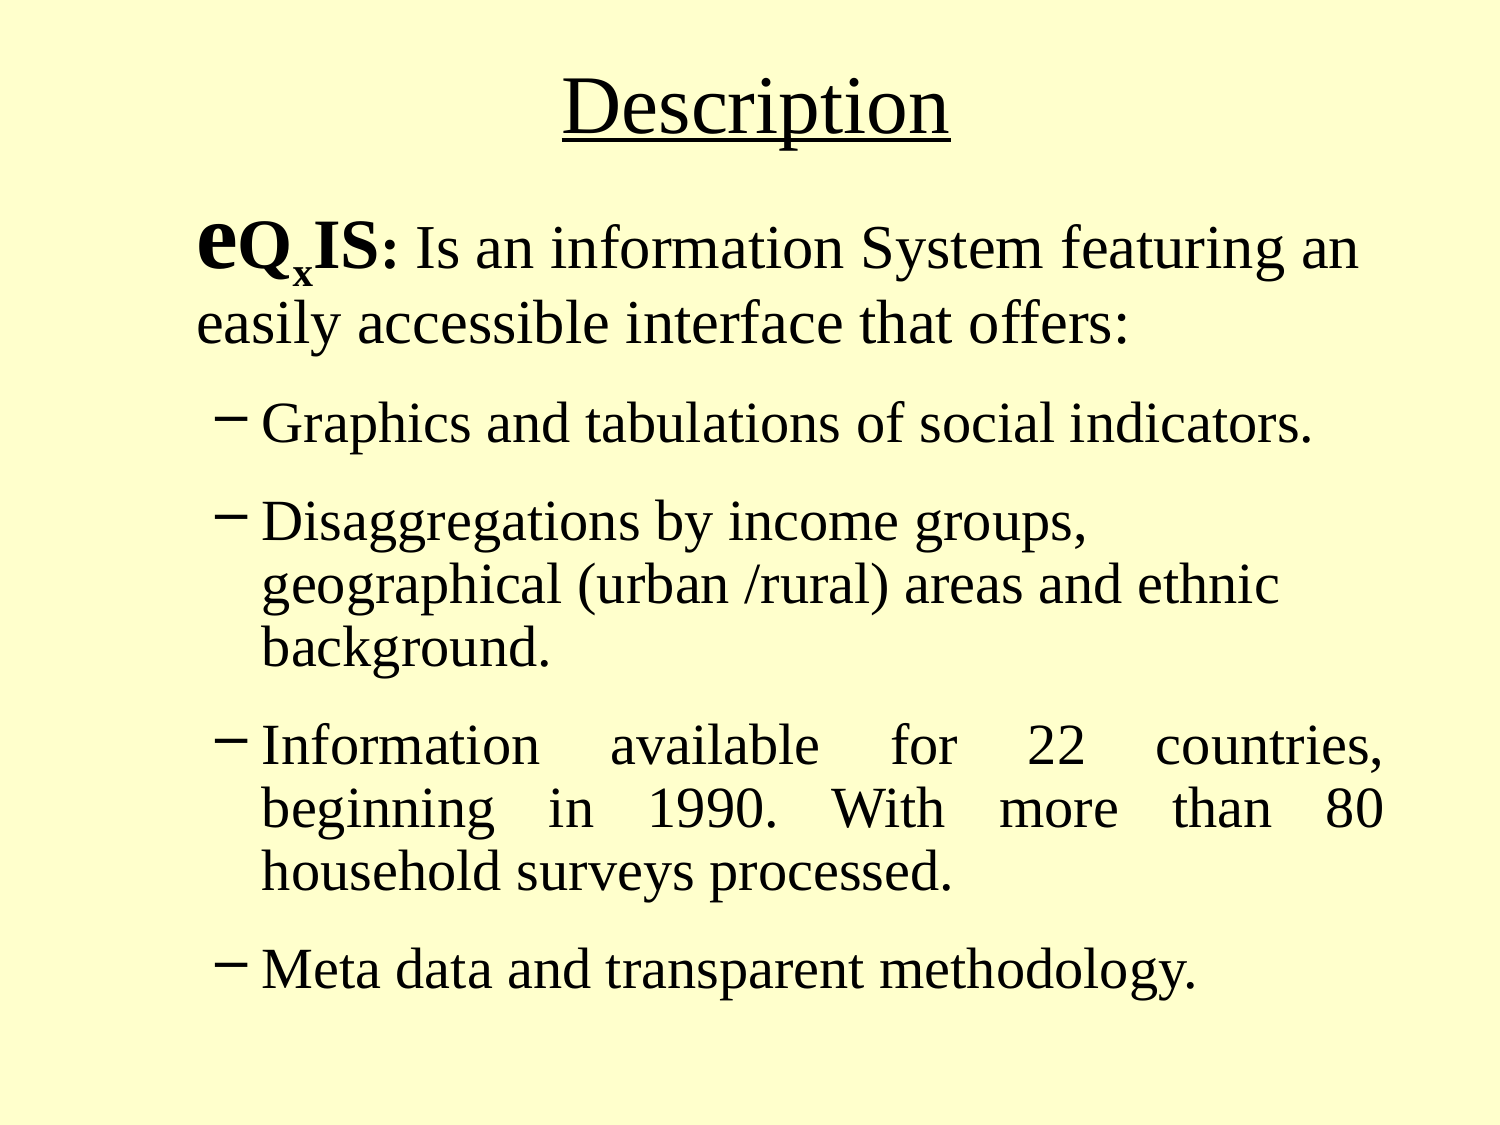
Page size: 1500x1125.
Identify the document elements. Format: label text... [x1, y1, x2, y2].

title Description [137, 37, 1376, 163]
list eQxIS: Is an information System featuring an easily accessible interface that offers: Graphics and tabulations of social indicators. Disaggregations by income groups, geographical (urban /rural) areas and ethnic background. Information available for 22 countries, beginning in 1990. With more than 80 household surveys processed. Meta data and transparent methodology. [124, 174, 1401, 1076]
